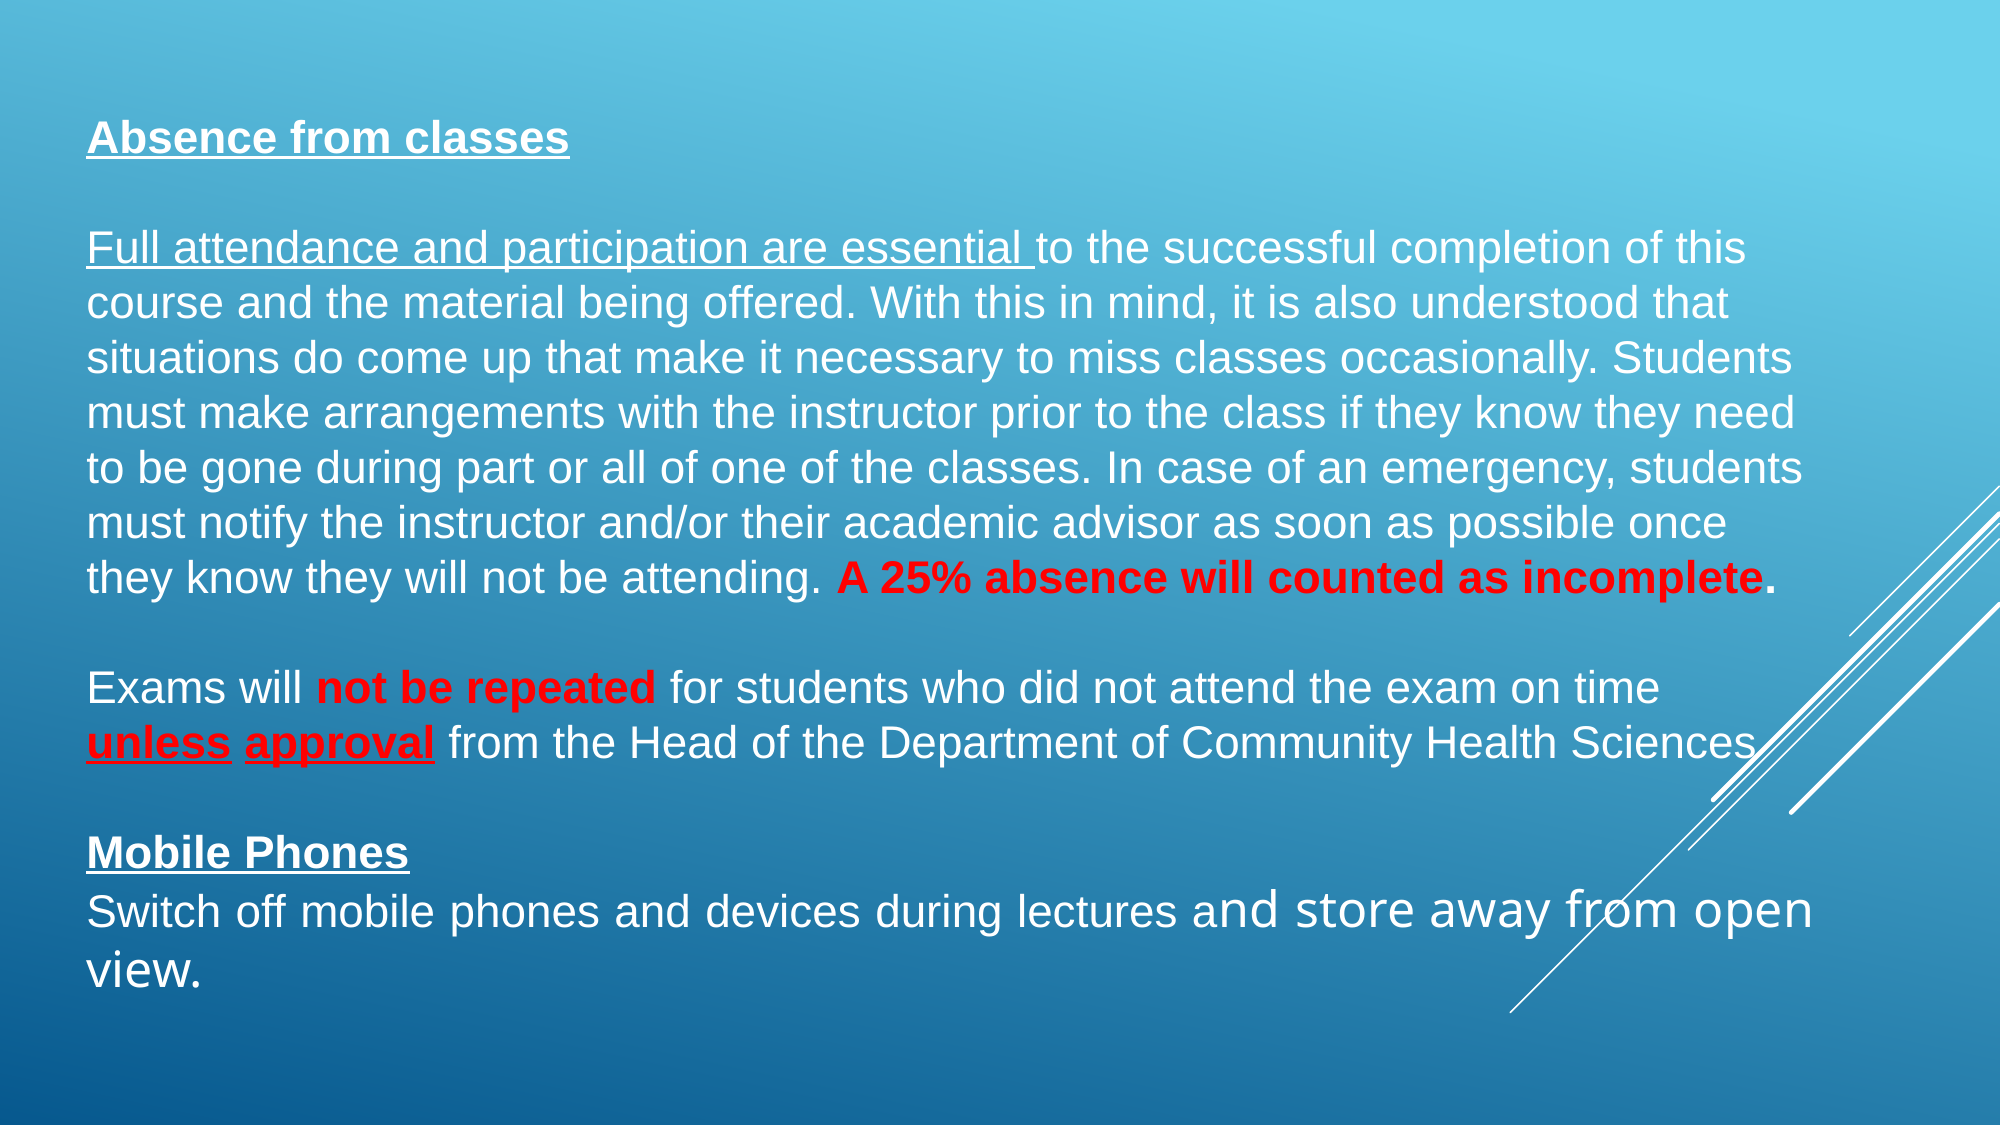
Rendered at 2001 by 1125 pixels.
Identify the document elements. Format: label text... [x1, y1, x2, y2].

text_box Absence from classes Full attendance and participation are essential to the successful completion of this course and the material being offered. With this in mind, it is also understood that situations do come up that make it necessary to miss classes occasionally. Students must make arrangements with the instructor prior to the class if they know they need to be gone during part or all of one of the classes. In case of an emergency, students must notify the instructor and/or their academic advisor as soon as possible once they know they will not be attending. A 25% absence will counted as incomplete. Exams will not be repeated for students who did not attend the exam on time unless approval from the Head of the Department of Community Health Sciences Mobile Phones Switch off mobile phones and devices during lectures and store away from open view. [71, 100, 1829, 1005]
